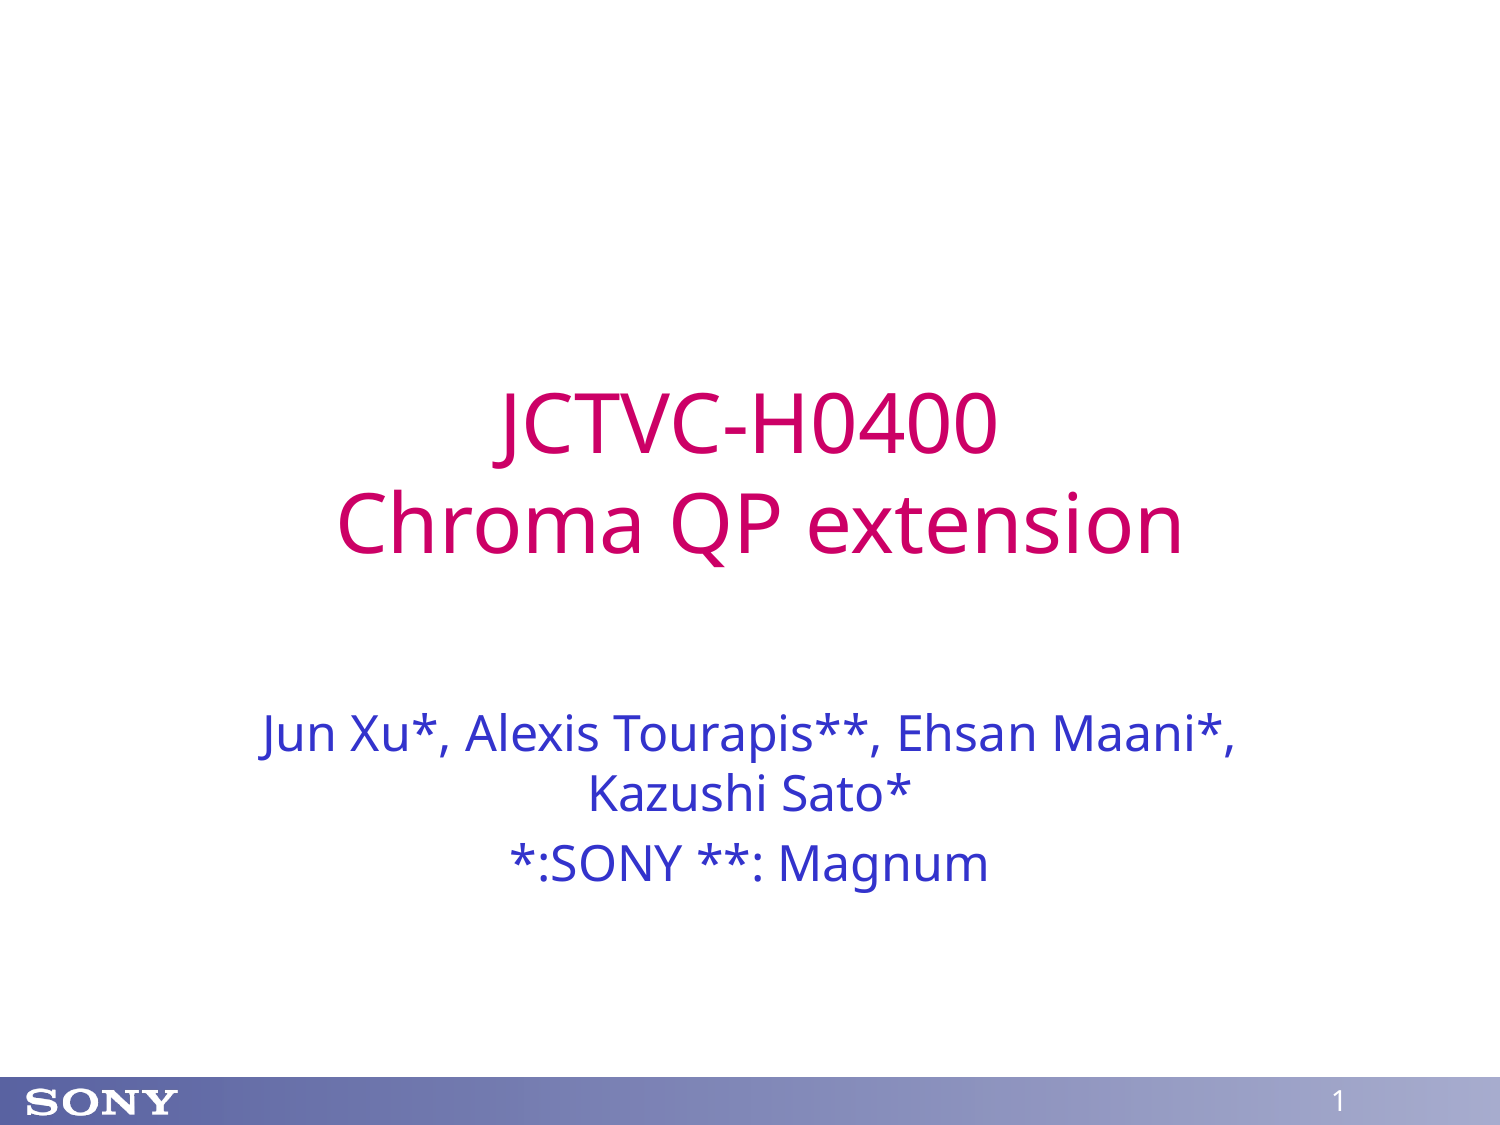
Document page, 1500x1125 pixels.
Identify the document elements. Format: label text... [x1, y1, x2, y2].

slide_number 1 [1049, 1074, 1363, 1125]
title JCTVC-H0400 Chroma QP extension [112, 361, 1388, 579]
subtitle Jun Xu*, Alexis Tourapis**, Ehsan Maani*, Kazushi Sato* *:SONY **: Magnum [168, 693, 1332, 982]
picture [26, 1088, 178, 1116]
